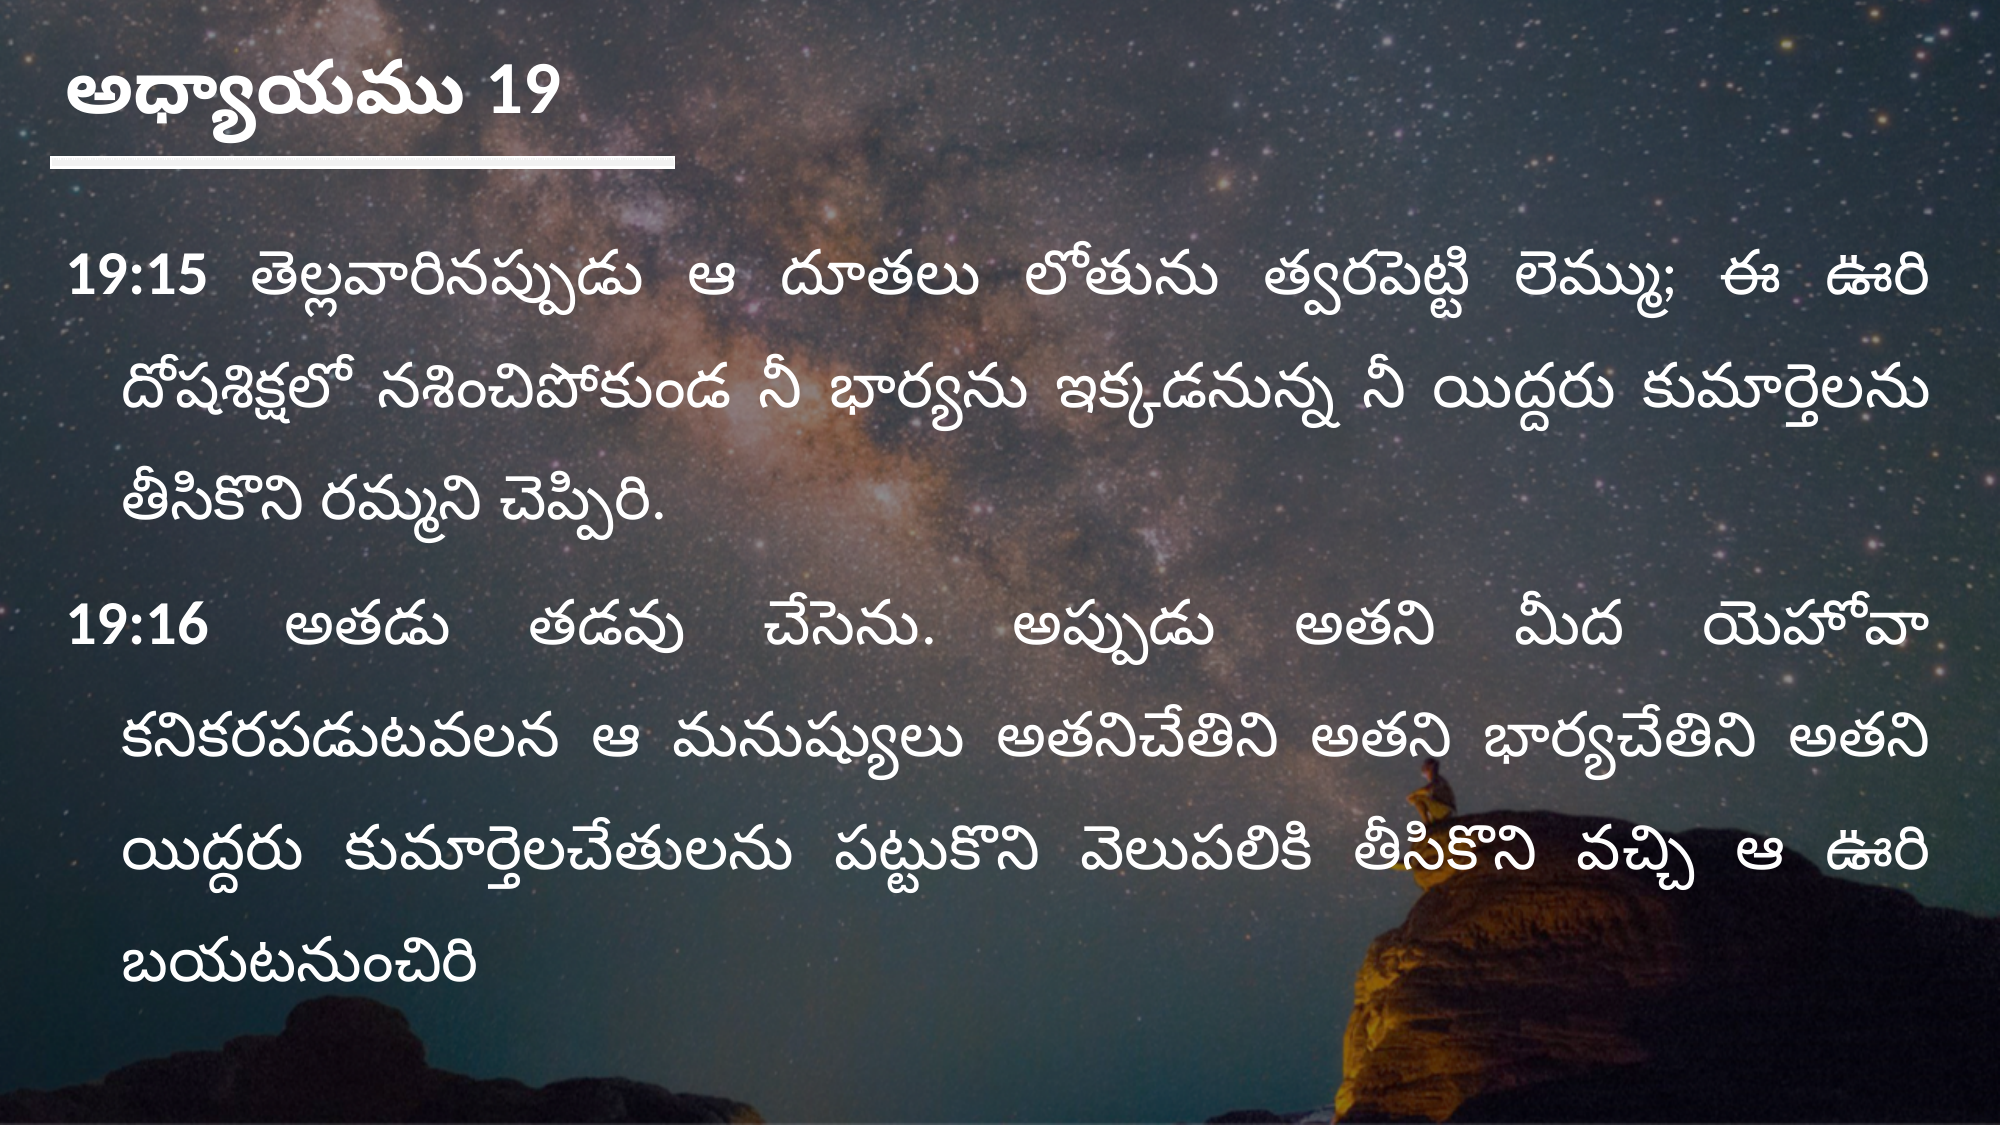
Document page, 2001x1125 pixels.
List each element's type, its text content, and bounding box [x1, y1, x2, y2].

list 19:15 తెల్లవారినప్పుడు ఆ దూతలు లోతును త్వరపెట్టి లెమ్ము; ఈ ఊరి దోషశిక్షలో నశించిపోకుండ నీ భార్యను ఇక్కడనున్న నీ యిద్దరు కుమార్తెలను తీసికొని రమ్మని చెప్పిరి. 19:16 అతడు తడవు చేసెను. అప్పుడు అతని మీద యెహోవా కనికరపడుటవలన ఆ మనుష్యులు అతనిచేతిని అతని భార్యచేతిని అతని యిద్దరు కుమార్తెలచేతులను పట్టుకొని వెలుపలికి తీసికొని వచ్చి ఆ ఊరి బయటనుంచిరి [50, 187, 1946, 1063]
title అధ్యాయము 19 [50, 0, 1925, 167]
picture [0, 0, 2000, 1125]
